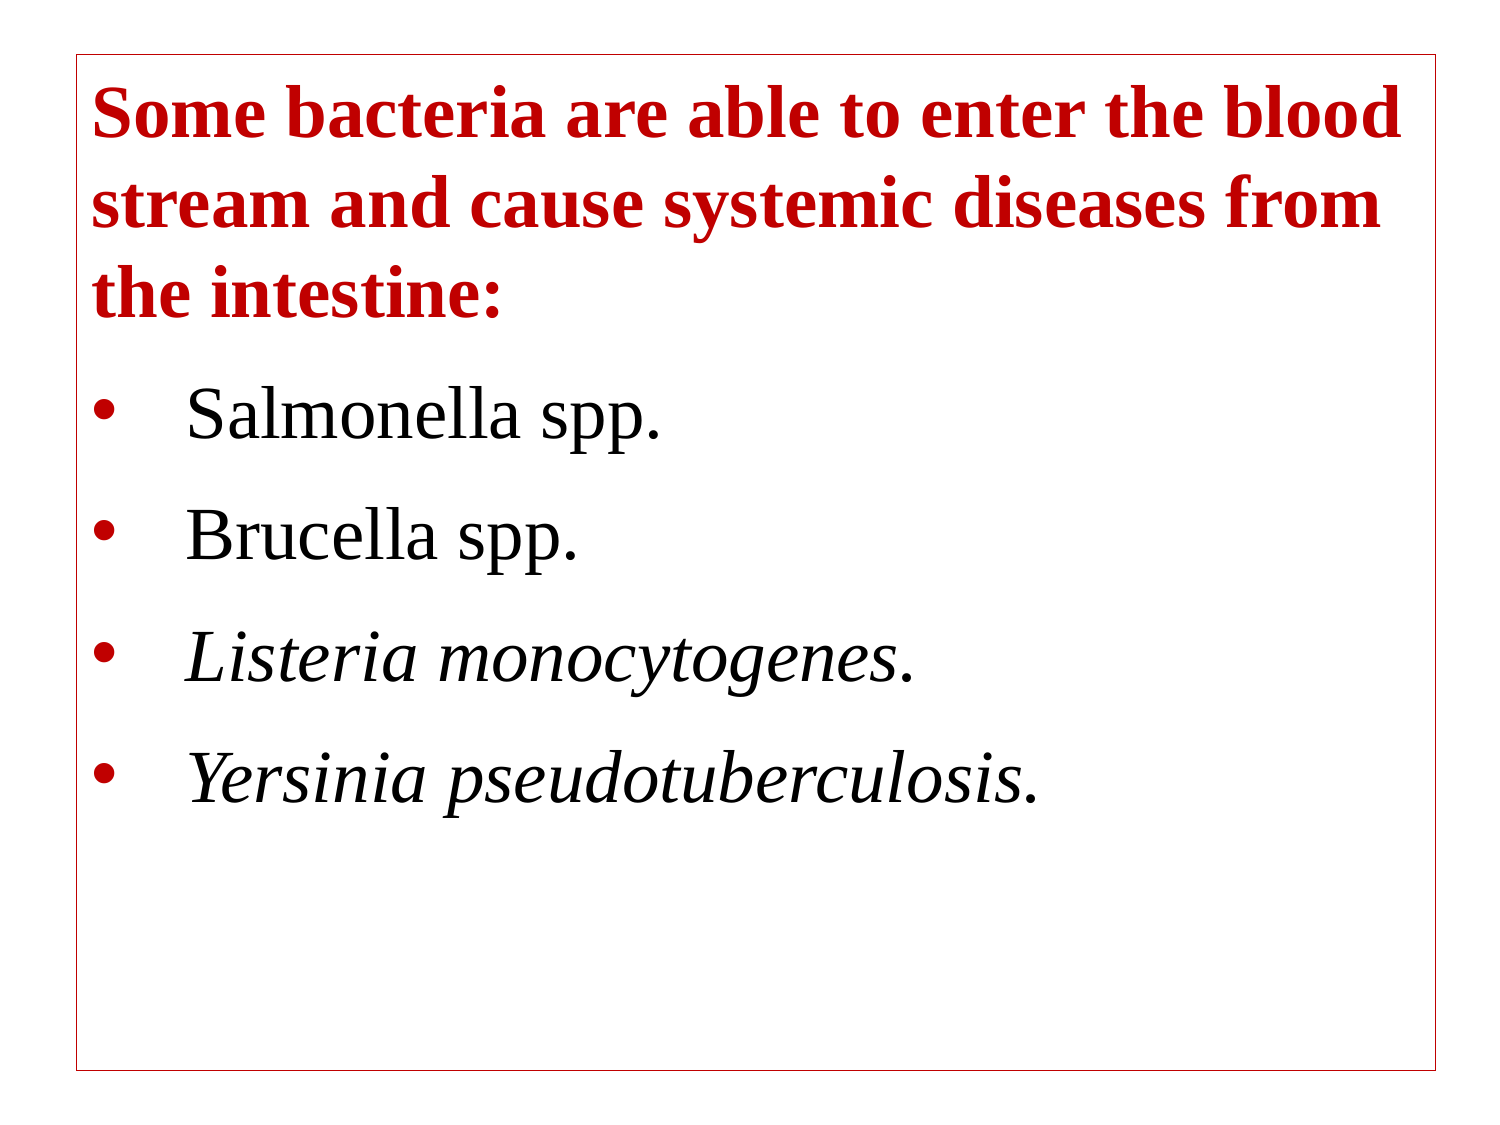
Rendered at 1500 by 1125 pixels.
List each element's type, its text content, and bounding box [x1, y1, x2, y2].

subtitle Some bacteria are able to enter the blood stream and cause systemic diseases from the intestine: Salmonella spp. Brucella spp. Listeria monocytogenes. Yersinia pseudotuberculosis. [76, 54, 1436, 1071]
